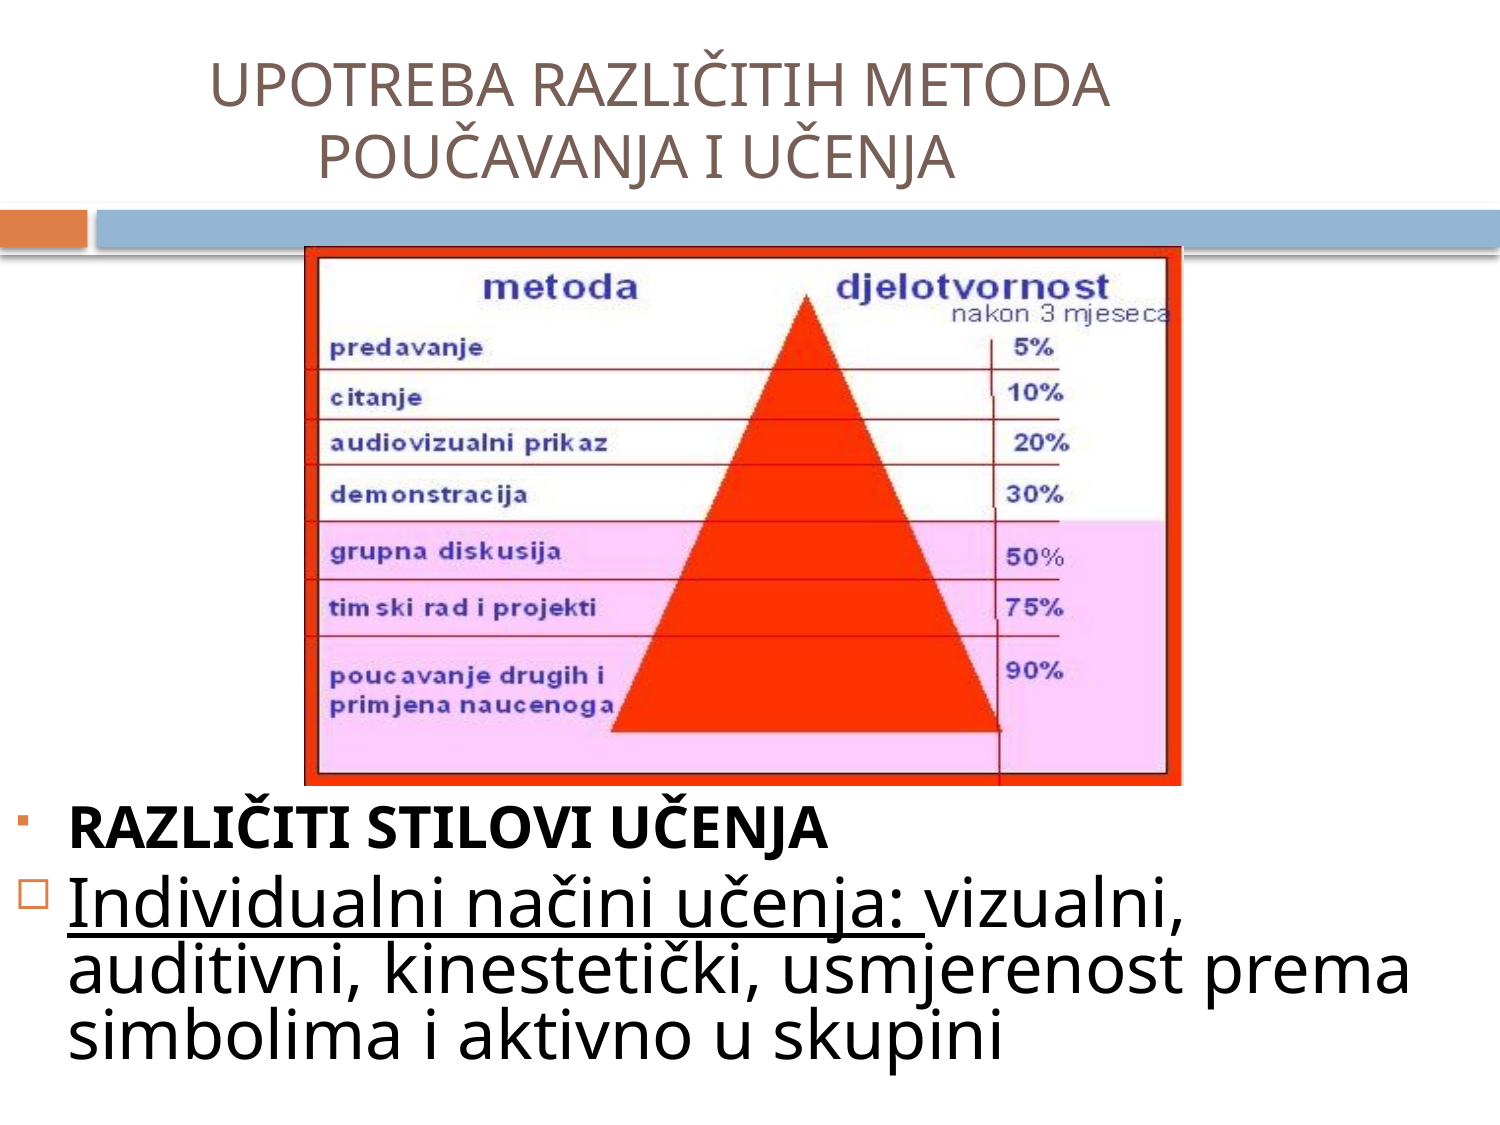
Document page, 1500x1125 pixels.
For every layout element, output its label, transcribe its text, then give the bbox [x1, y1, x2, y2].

subtitle RAZLIČITI STILOVI UČENJA Individualni načini učenja: vizualni, auditivni, kinestetički, usmjerenost prema simbolima i aktivno u skupini [0, 796, 1500, 1106]
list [304, 245, 1184, 786]
title UPOTREBA RAZLIČITIH METODA POUČAVANJA I UČENJA [100, 37, 1439, 201]
